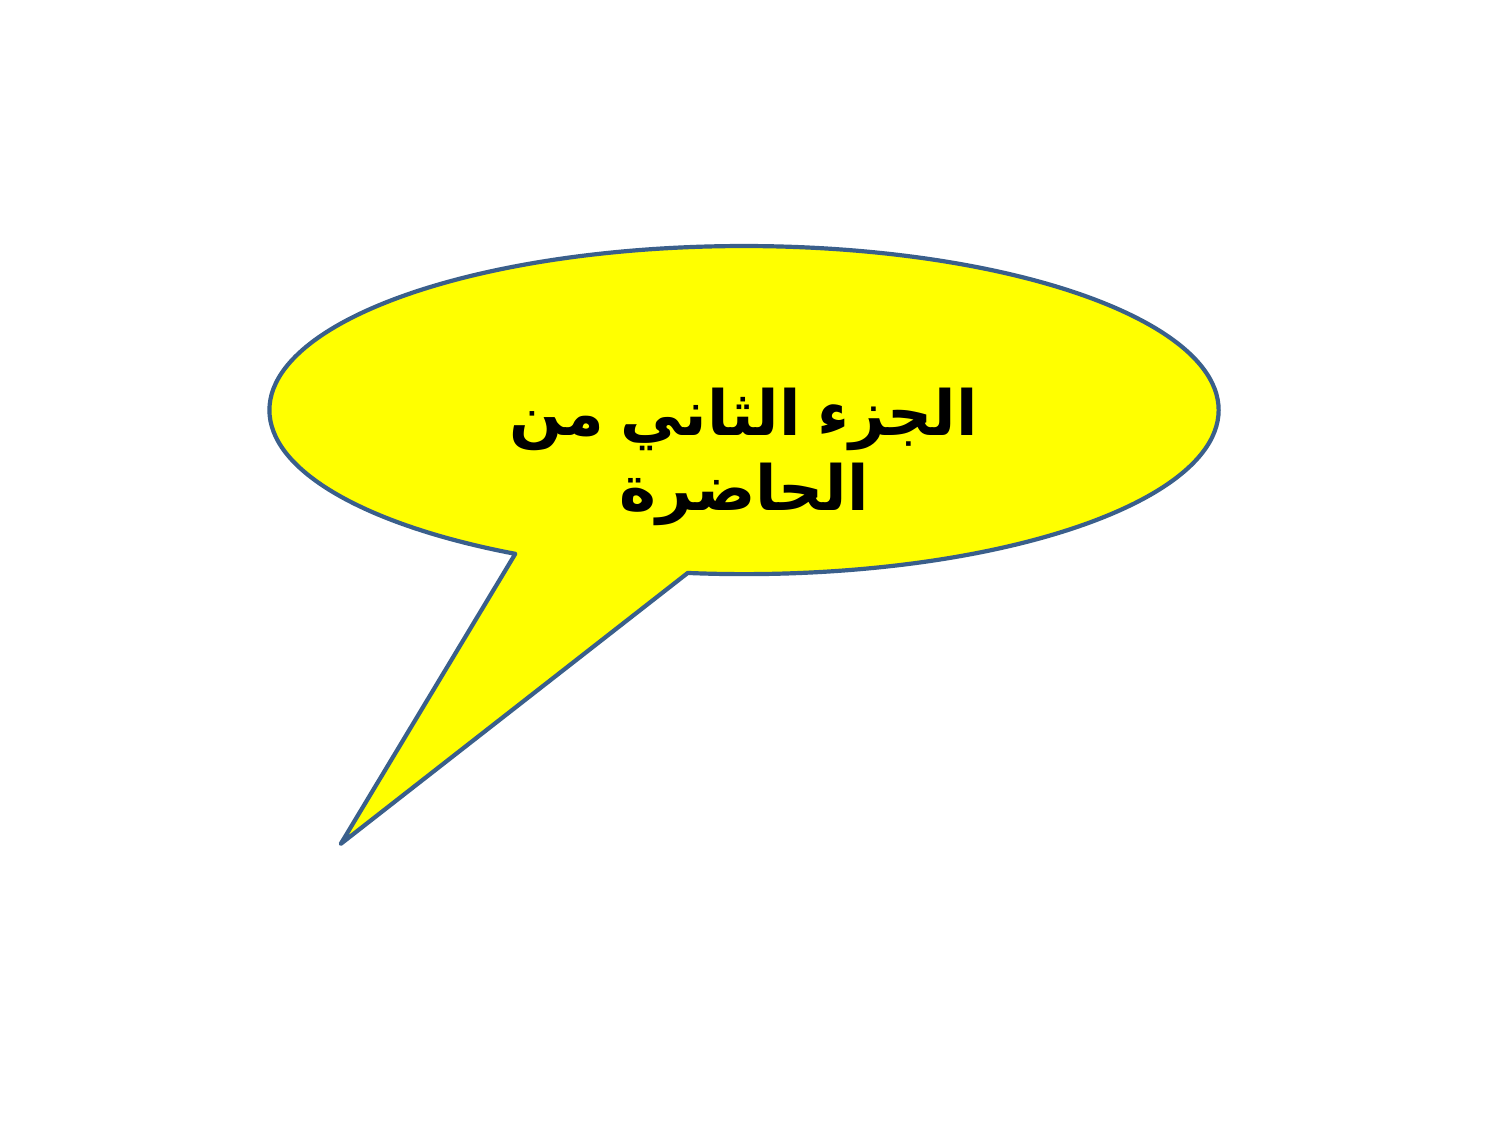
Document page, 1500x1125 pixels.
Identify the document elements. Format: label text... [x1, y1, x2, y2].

text_box الجزء الثاني من الحاضرة [267, 243, 1221, 846]
